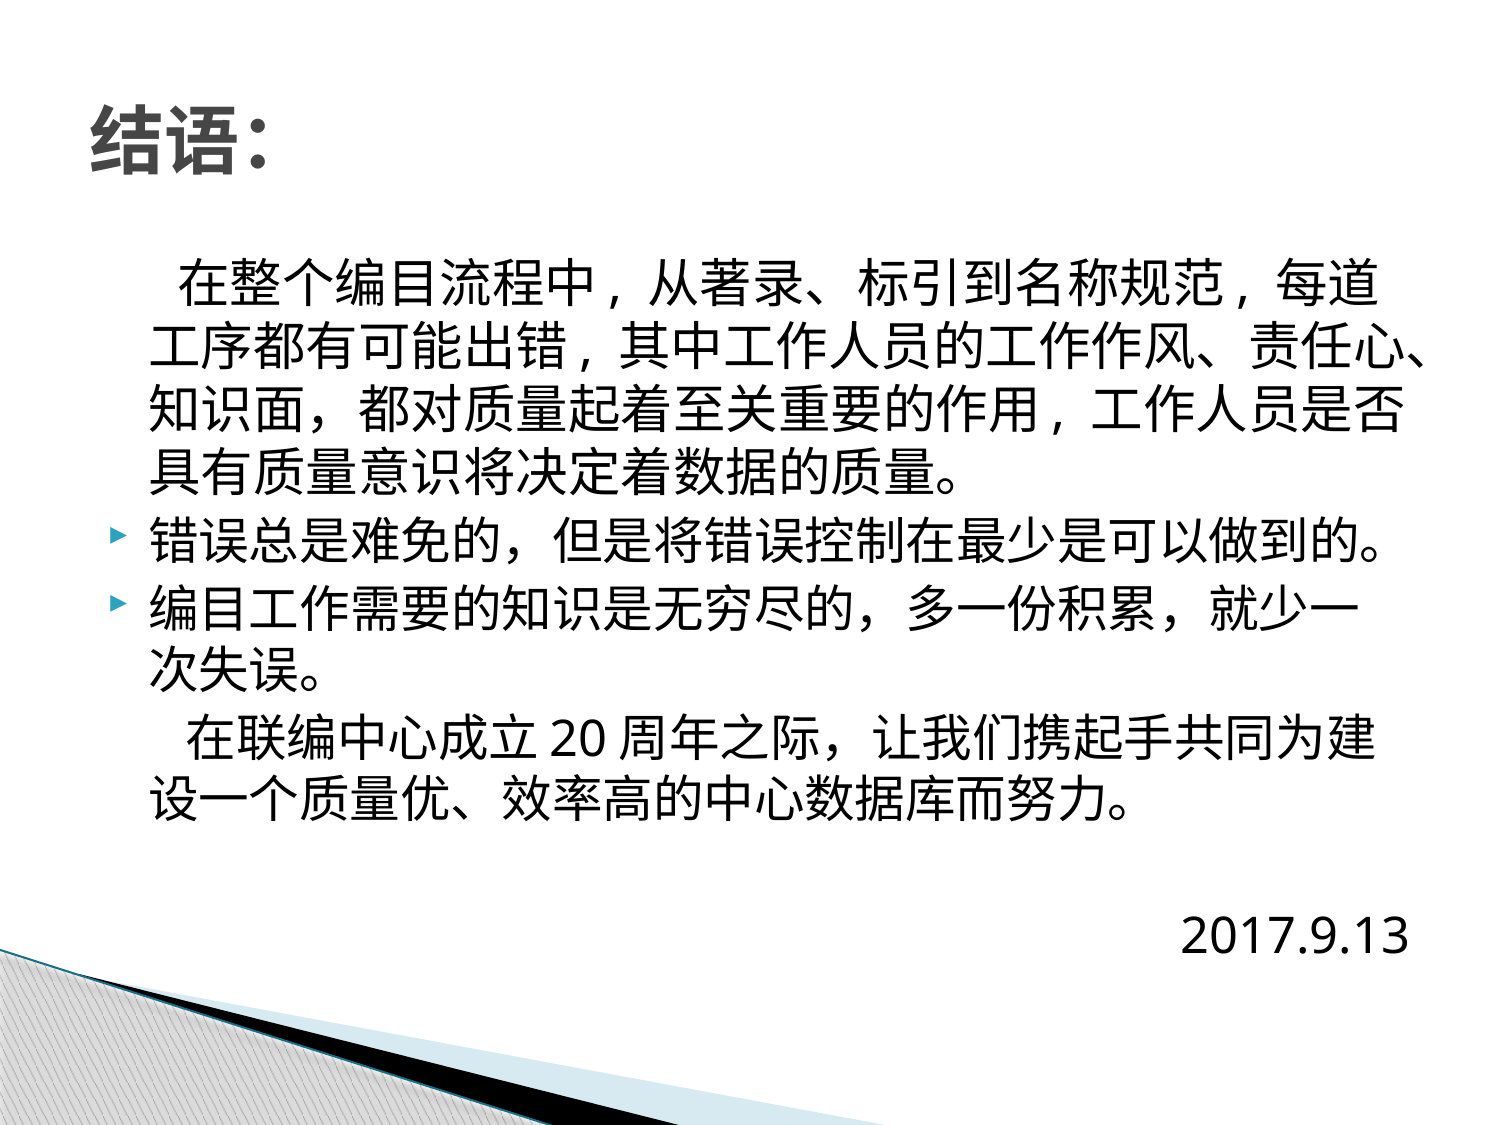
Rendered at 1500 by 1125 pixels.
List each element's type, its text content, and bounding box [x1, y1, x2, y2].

list 在整个编目流程中, 从著录、标引到名称规范, 每道工序都有可能出错, 其中工作人员的工作作风、责任心、知识面，都对质量起着至关重要的作用, 工作人员是否具有质量意识将决定着数据的质量。 错误总是难免的，但是将错误控制在最少是可以做到的。 编目工作需要的知识是无穷尽的，多一份积累，就少一次失误。 在联编中心成立20周年之际，让我们携起手共同为建设一个质量优、效率高的中心数据库而努力。 2017.9.13 [75, 243, 1425, 986]
title 结语： [75, 45, 1425, 233]
